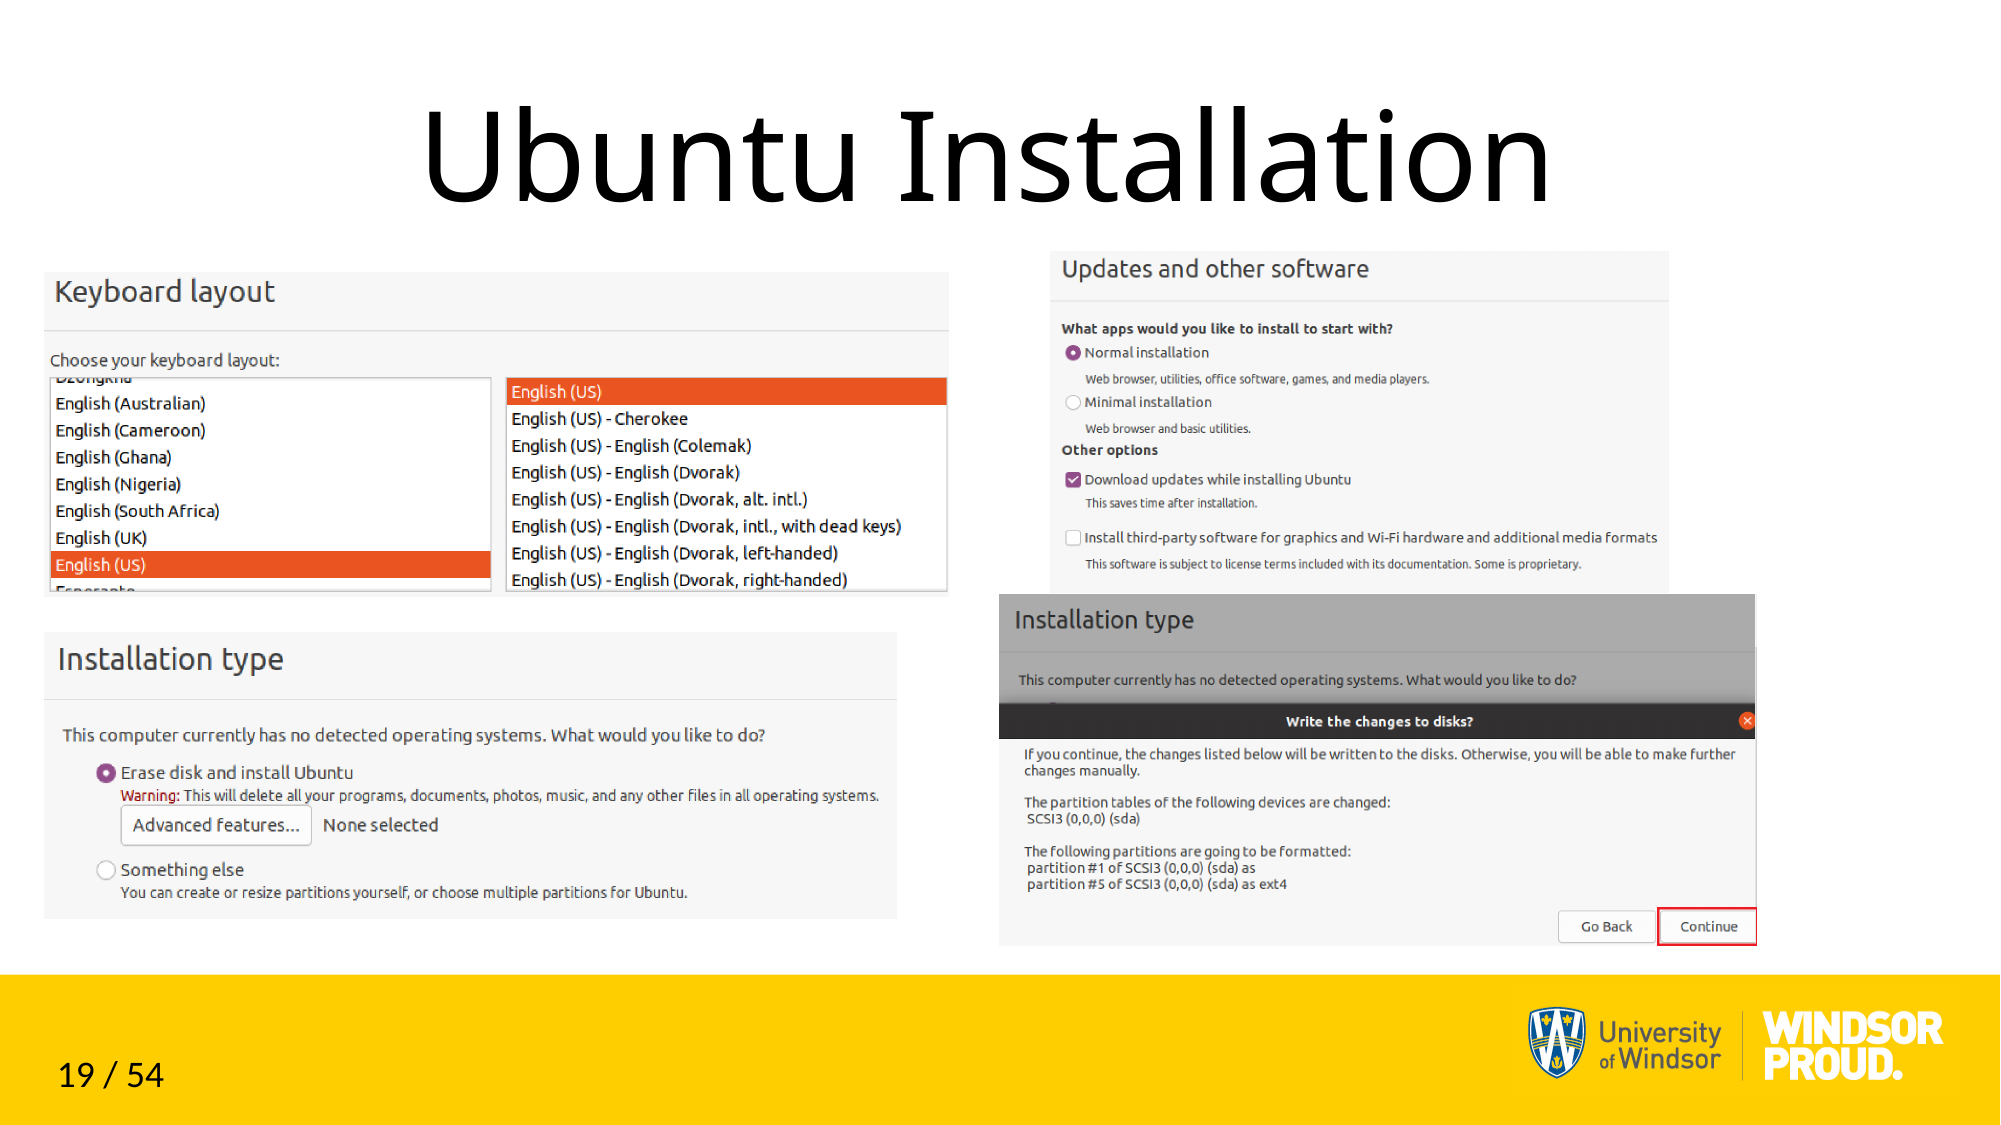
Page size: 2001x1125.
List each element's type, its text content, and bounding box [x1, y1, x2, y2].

picture [0, 0, 2000, 1125]
slide_number 19 [42, 1042, 525, 1103]
title Ubuntu Installation [249, 48, 1726, 237]
subtitle [114, 281, 1893, 930]
